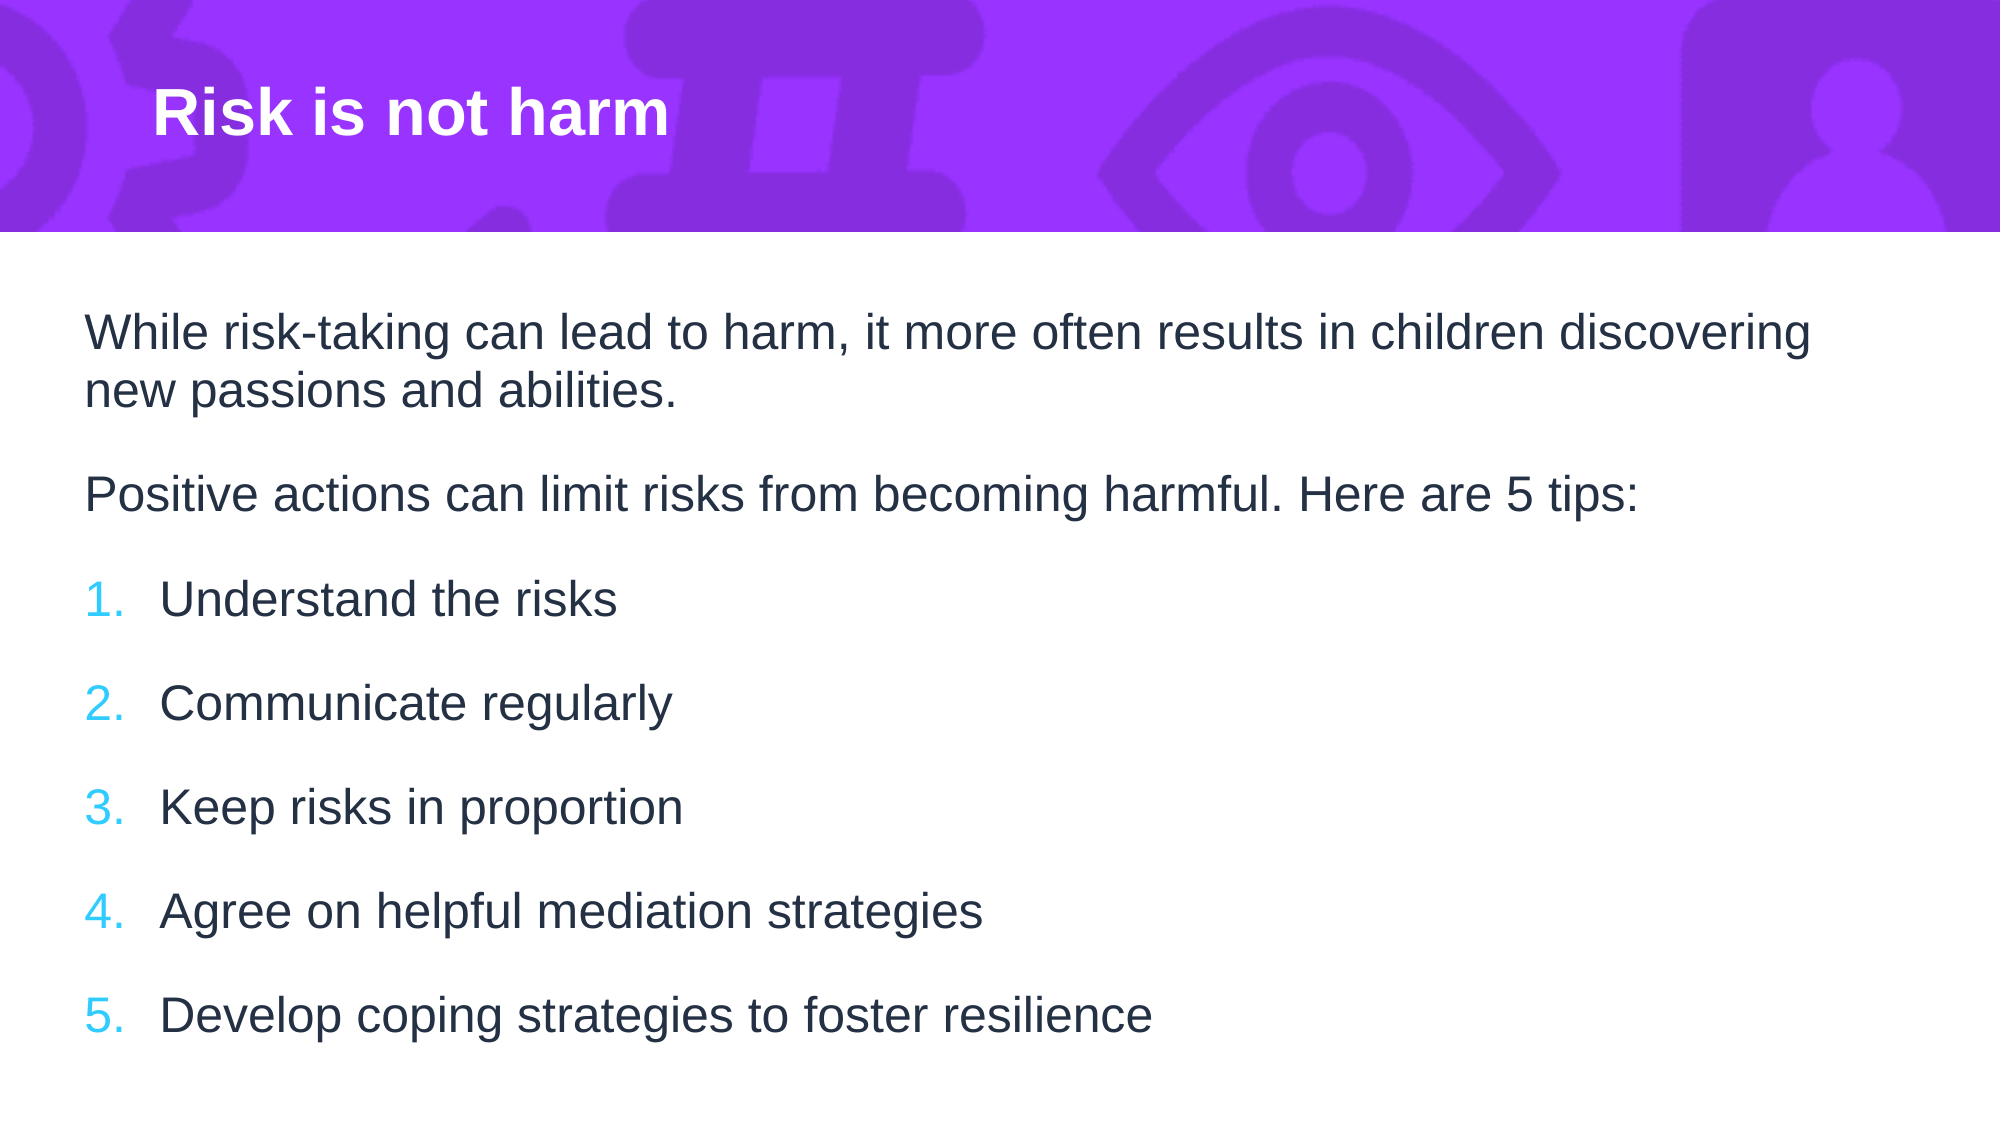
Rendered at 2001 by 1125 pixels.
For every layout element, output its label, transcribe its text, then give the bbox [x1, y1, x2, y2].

picture [0, 0, 2000, 233]
list While risk-taking can lead to harm, it more often results in children discovering new passions and abilities. Positive actions can limit risks from becoming harmful. Here are 5 tips: Understand the risks Communicate regularly Keep risks in proportion Agree on helpful mediation strategies Develop coping strategies to foster resilience [69, 293, 1863, 1069]
